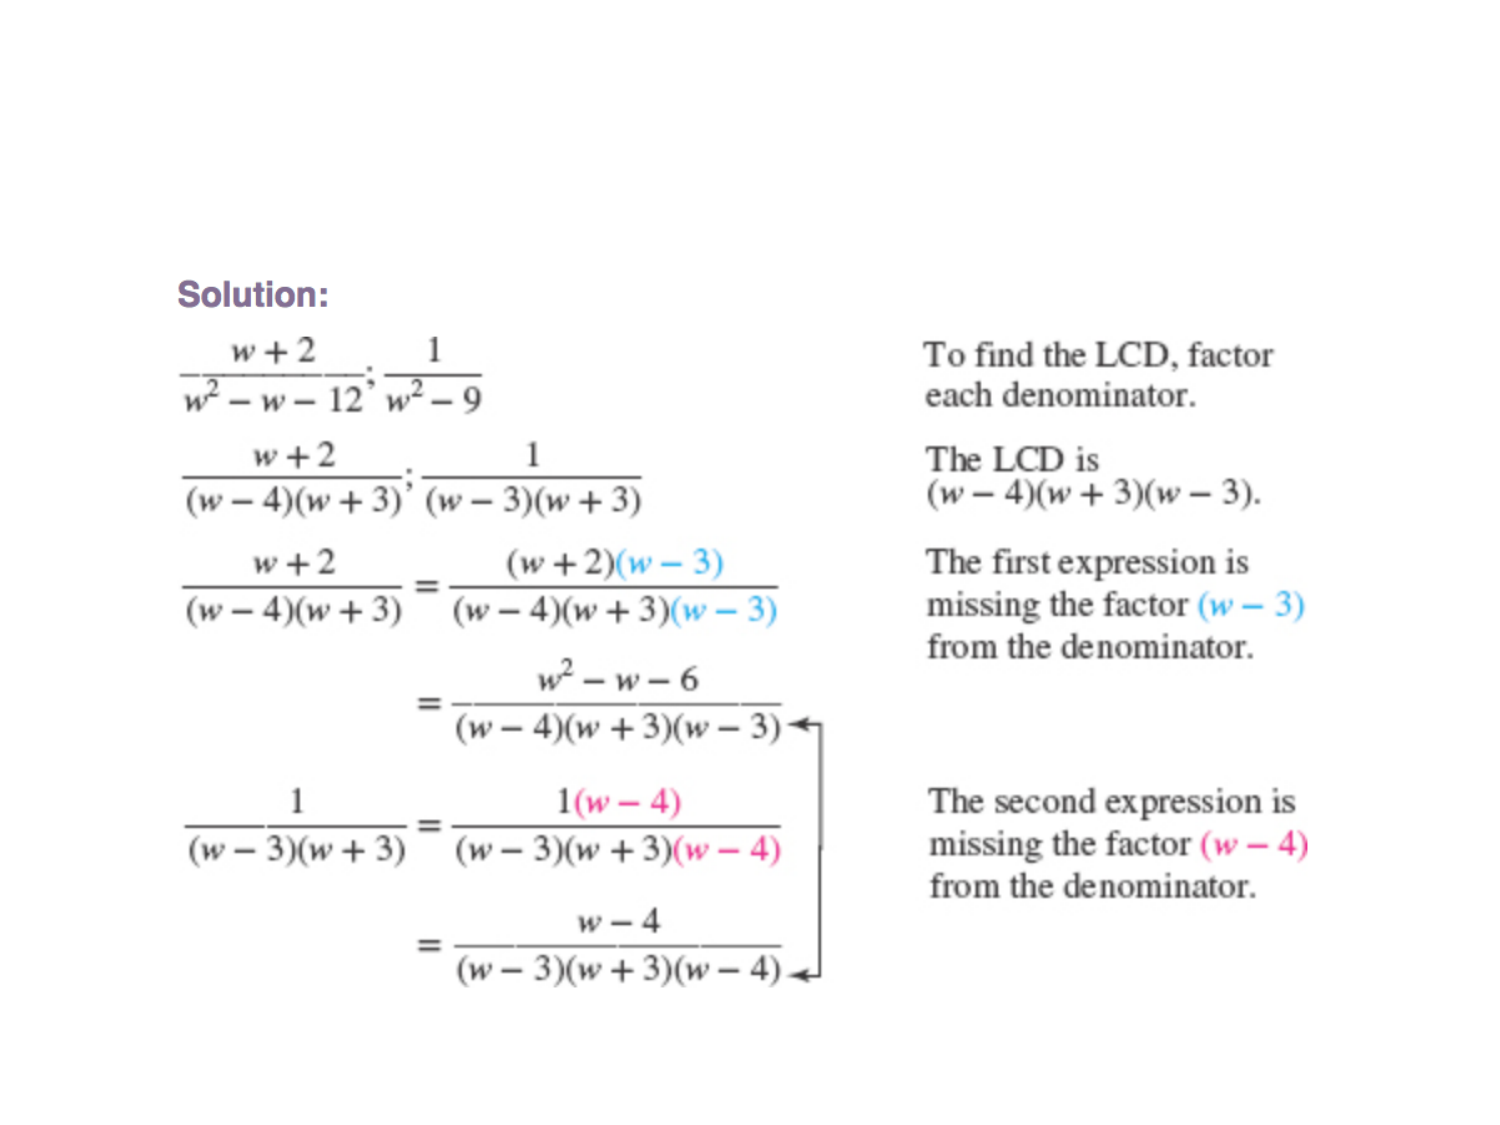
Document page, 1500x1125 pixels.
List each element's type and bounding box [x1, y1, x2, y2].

list [74, 262, 1426, 1006]
